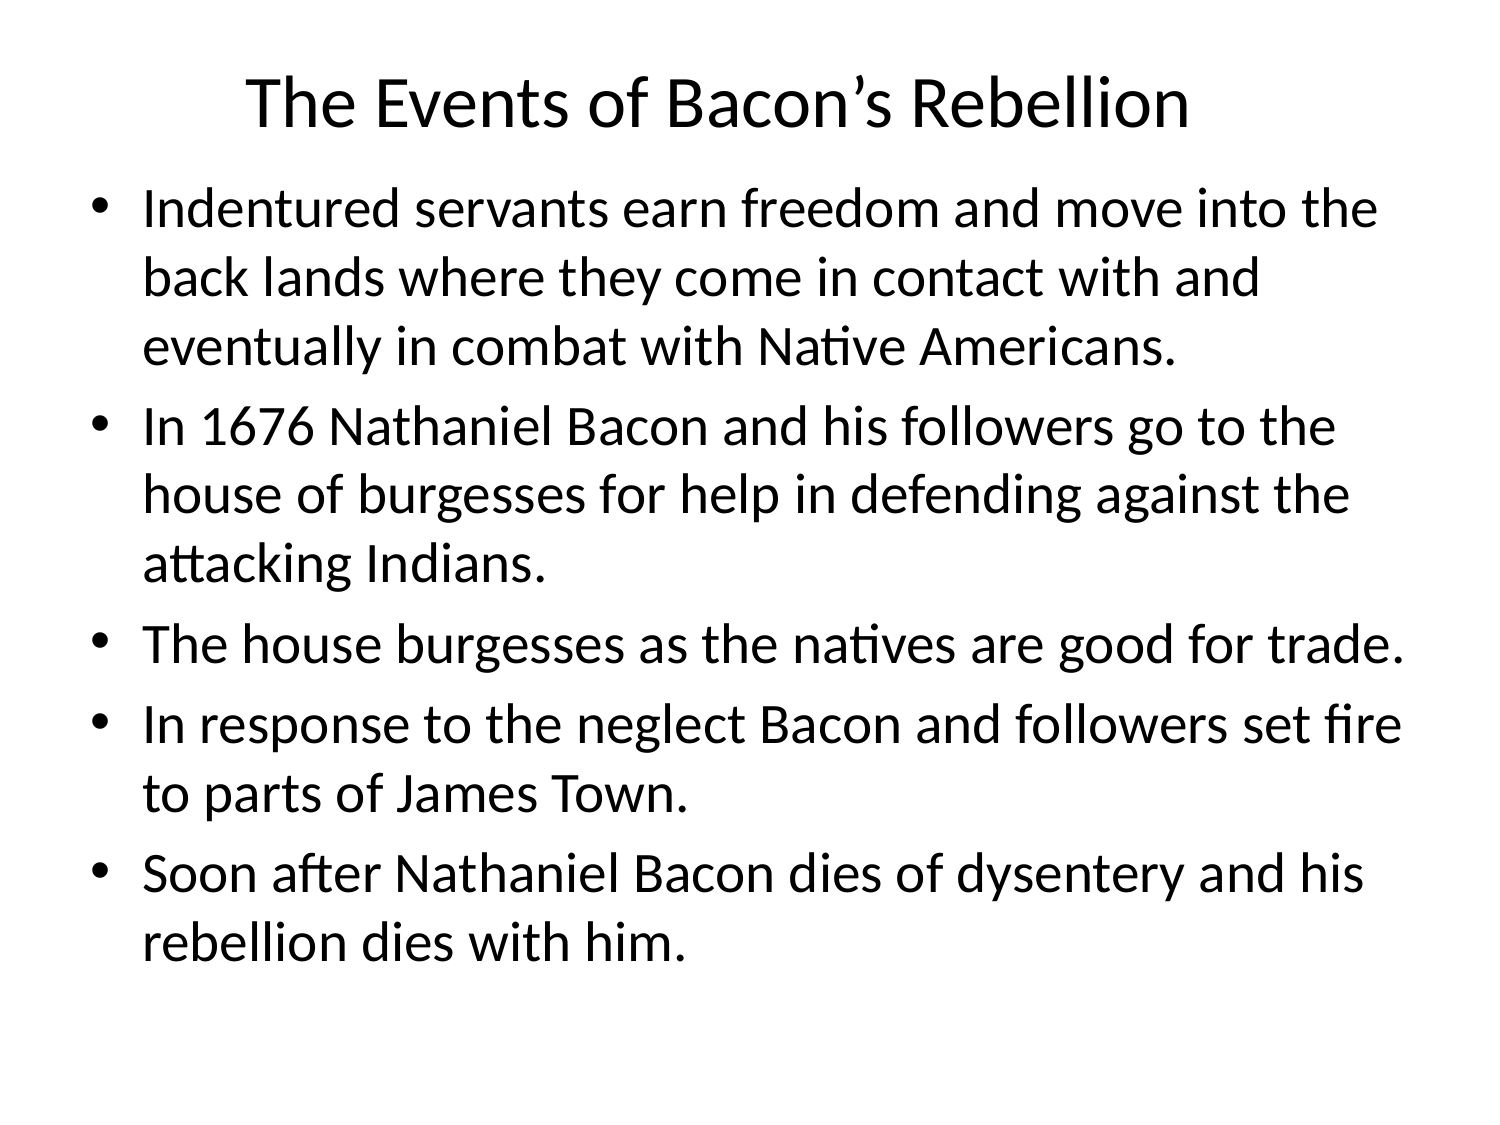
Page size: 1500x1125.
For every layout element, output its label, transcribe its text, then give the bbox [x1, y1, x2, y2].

title The Events of Bacon’s Rebellion [75, 45, 1363, 150]
list Indentured servants earn freedom and move into the back lands where they come in contact with and eventually in combat with Native Americans. In 1676 Nathaniel Bacon and his followers go to the house of burgesses for help in defending against the attacking Indians. The house burgesses as the natives are good for trade. In response to the neglect Bacon and followers set fire to parts of James Town. Soon after Nathaniel Bacon dies of dysentery and his rebellion dies with him. [75, 162, 1425, 1005]
